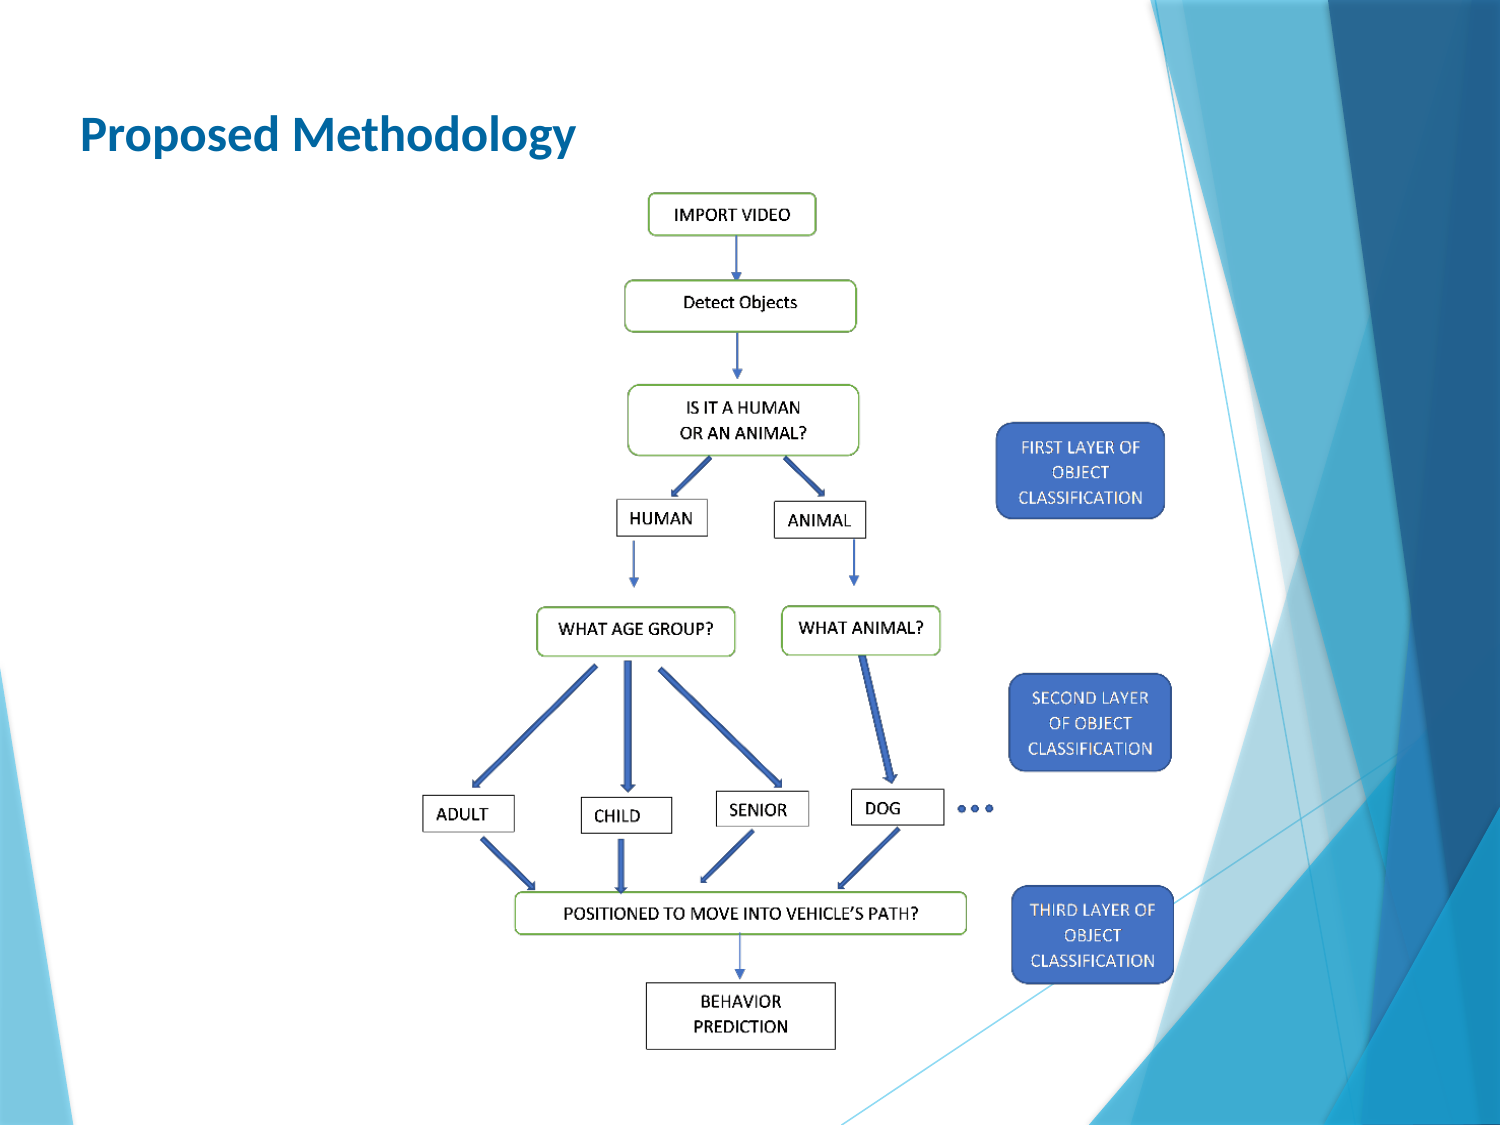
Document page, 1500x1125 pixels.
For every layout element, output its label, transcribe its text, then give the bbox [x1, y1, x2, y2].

title Proposed Methodology [65, 92, 1447, 179]
picture [394, 177, 1175, 1053]
